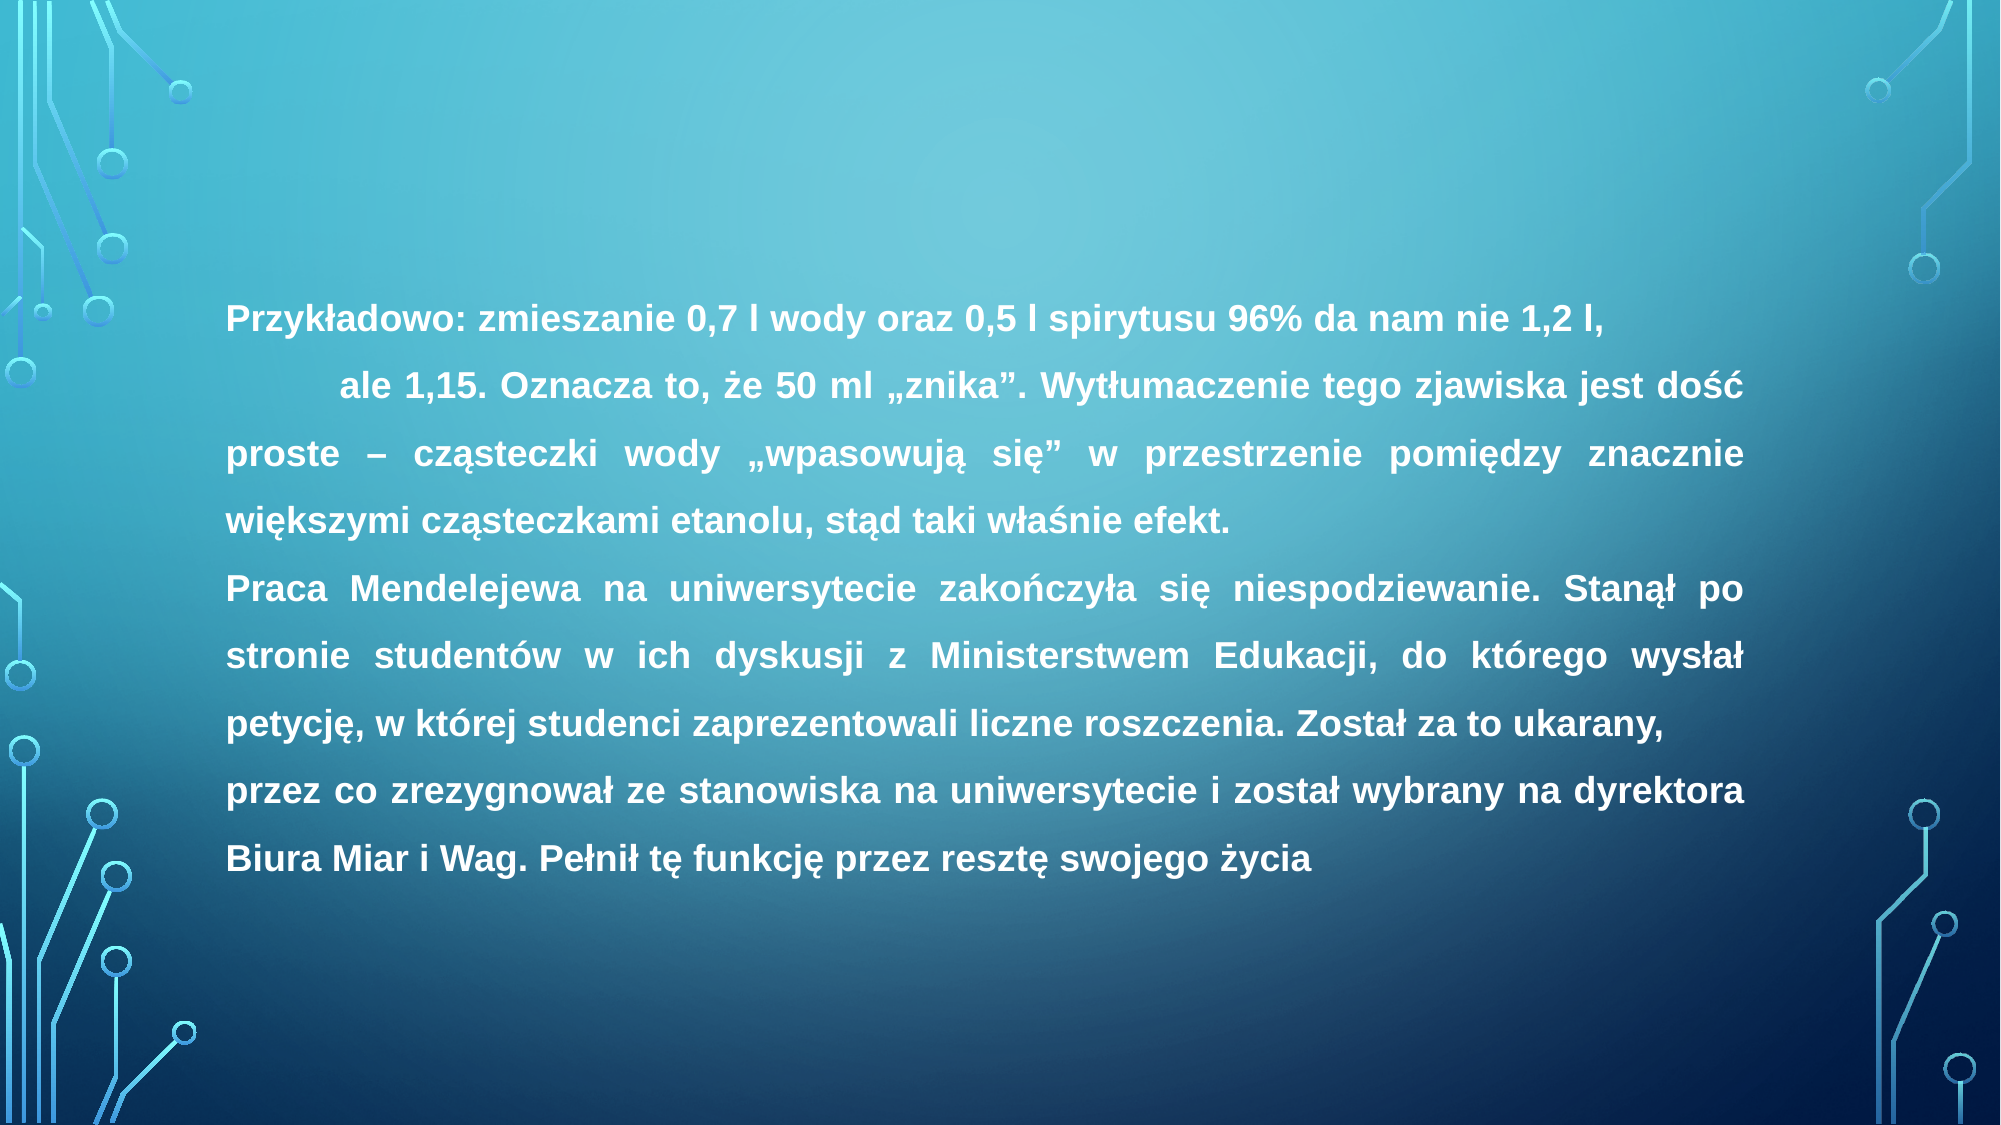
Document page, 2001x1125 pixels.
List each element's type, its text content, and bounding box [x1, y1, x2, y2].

text_box Przykładowo: zmieszanie 0,7 l wody oraz 0,5 l spirytusu 96% da nam nie 1,2 l, ale 1,15. Oznacza to, że 50 ml „znika”. Wytłumaczenie tego zjawiska jest dość proste – cząsteczki wody „wpasowują się” w przestrzenie pomiędzy znacznie większymi cząsteczkami etanolu, stąd taki właśnie efekt. Praca Mendelejewa na uniwersytecie zakończyła się niespodziewanie. Stanął po stronie studentów w ich dyskusji z Ministerstwem Edukacji, do którego wysłał petycję, w której studenci zaprezentowali liczne roszczenia. Został za to ukarany, przez co zrezygnował ze stanowiska na uniwersytecie i został wybrany na dyrektora Biura Miar i Wag. Pełnił tę funkcję przez resztę swojego życia [210, 263, 1761, 954]
